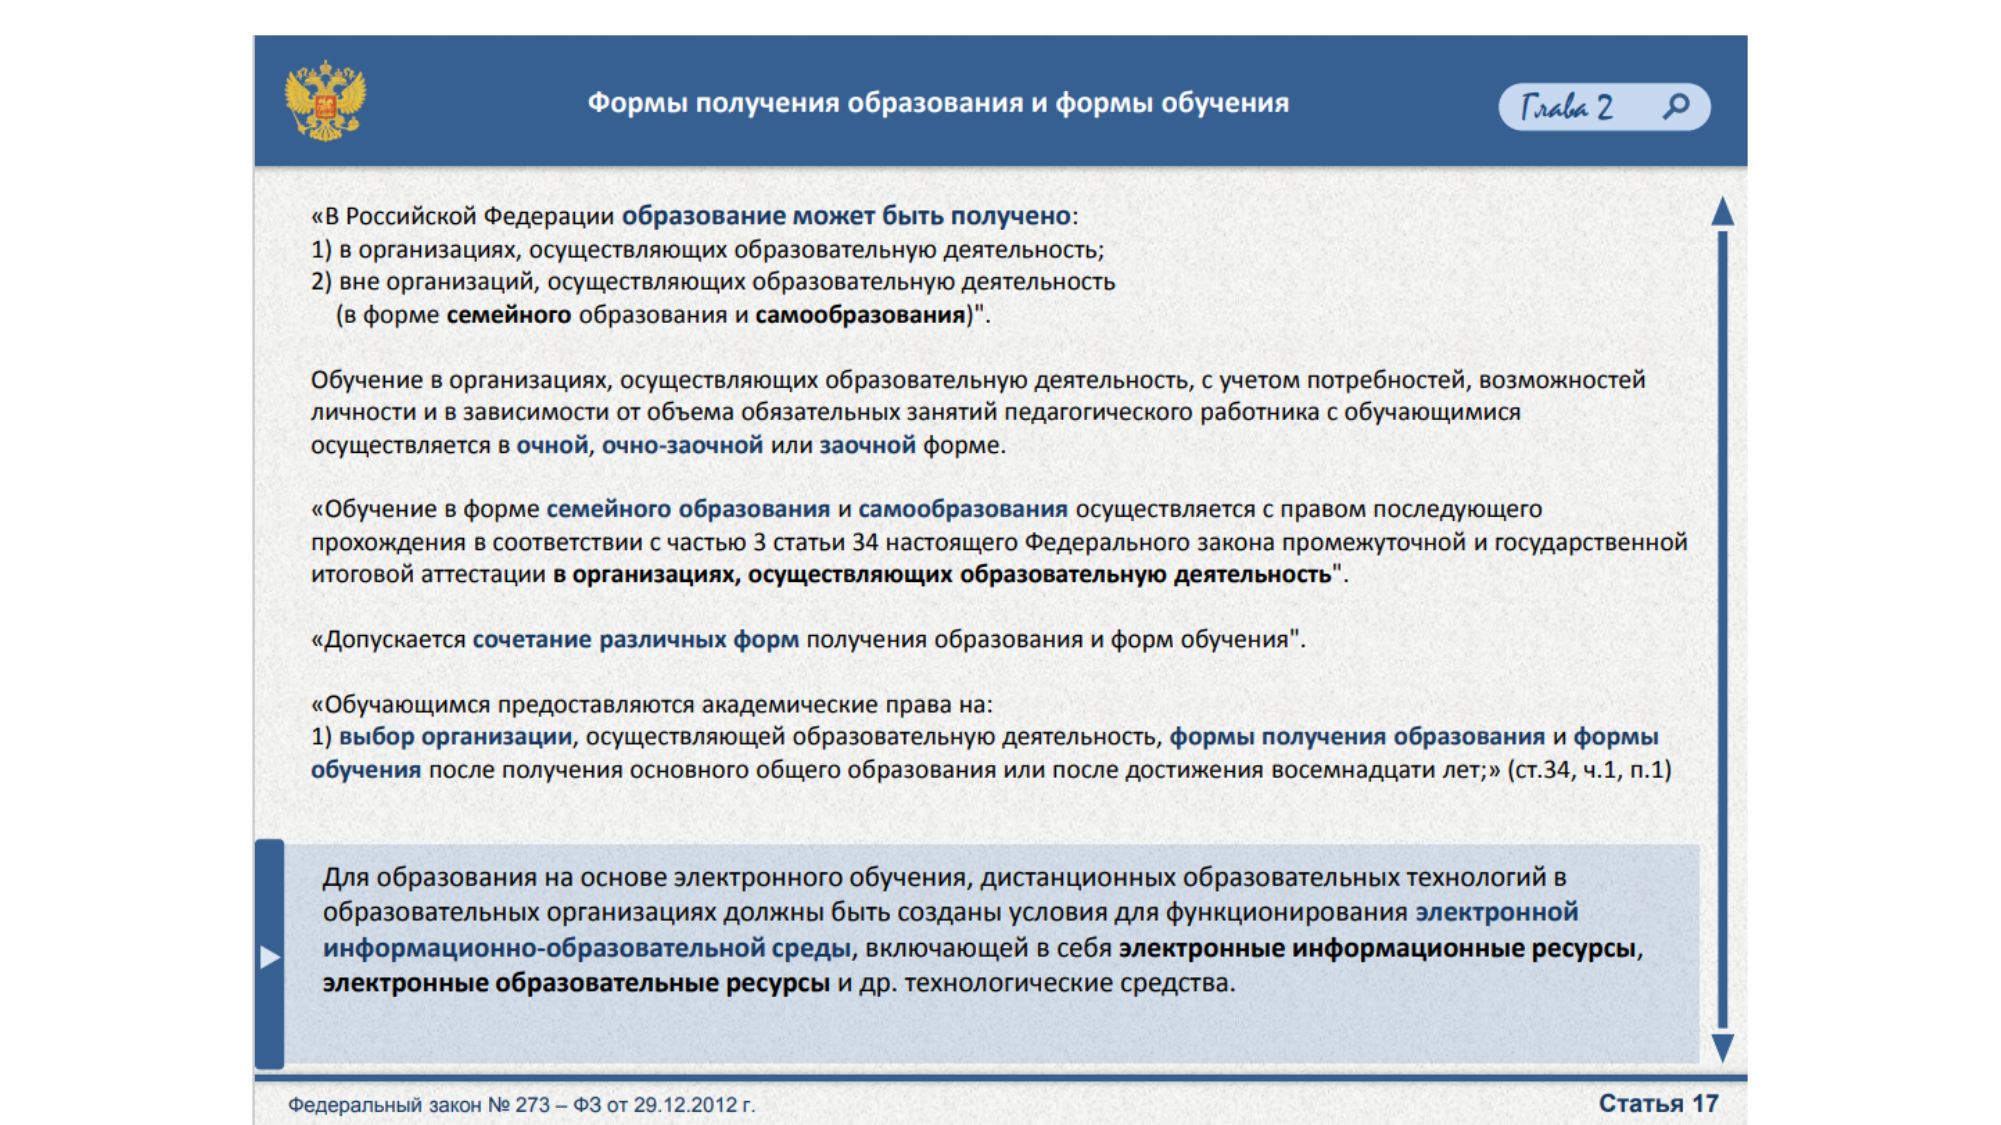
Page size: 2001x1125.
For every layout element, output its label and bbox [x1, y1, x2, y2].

picture [252, 35, 1748, 1125]
